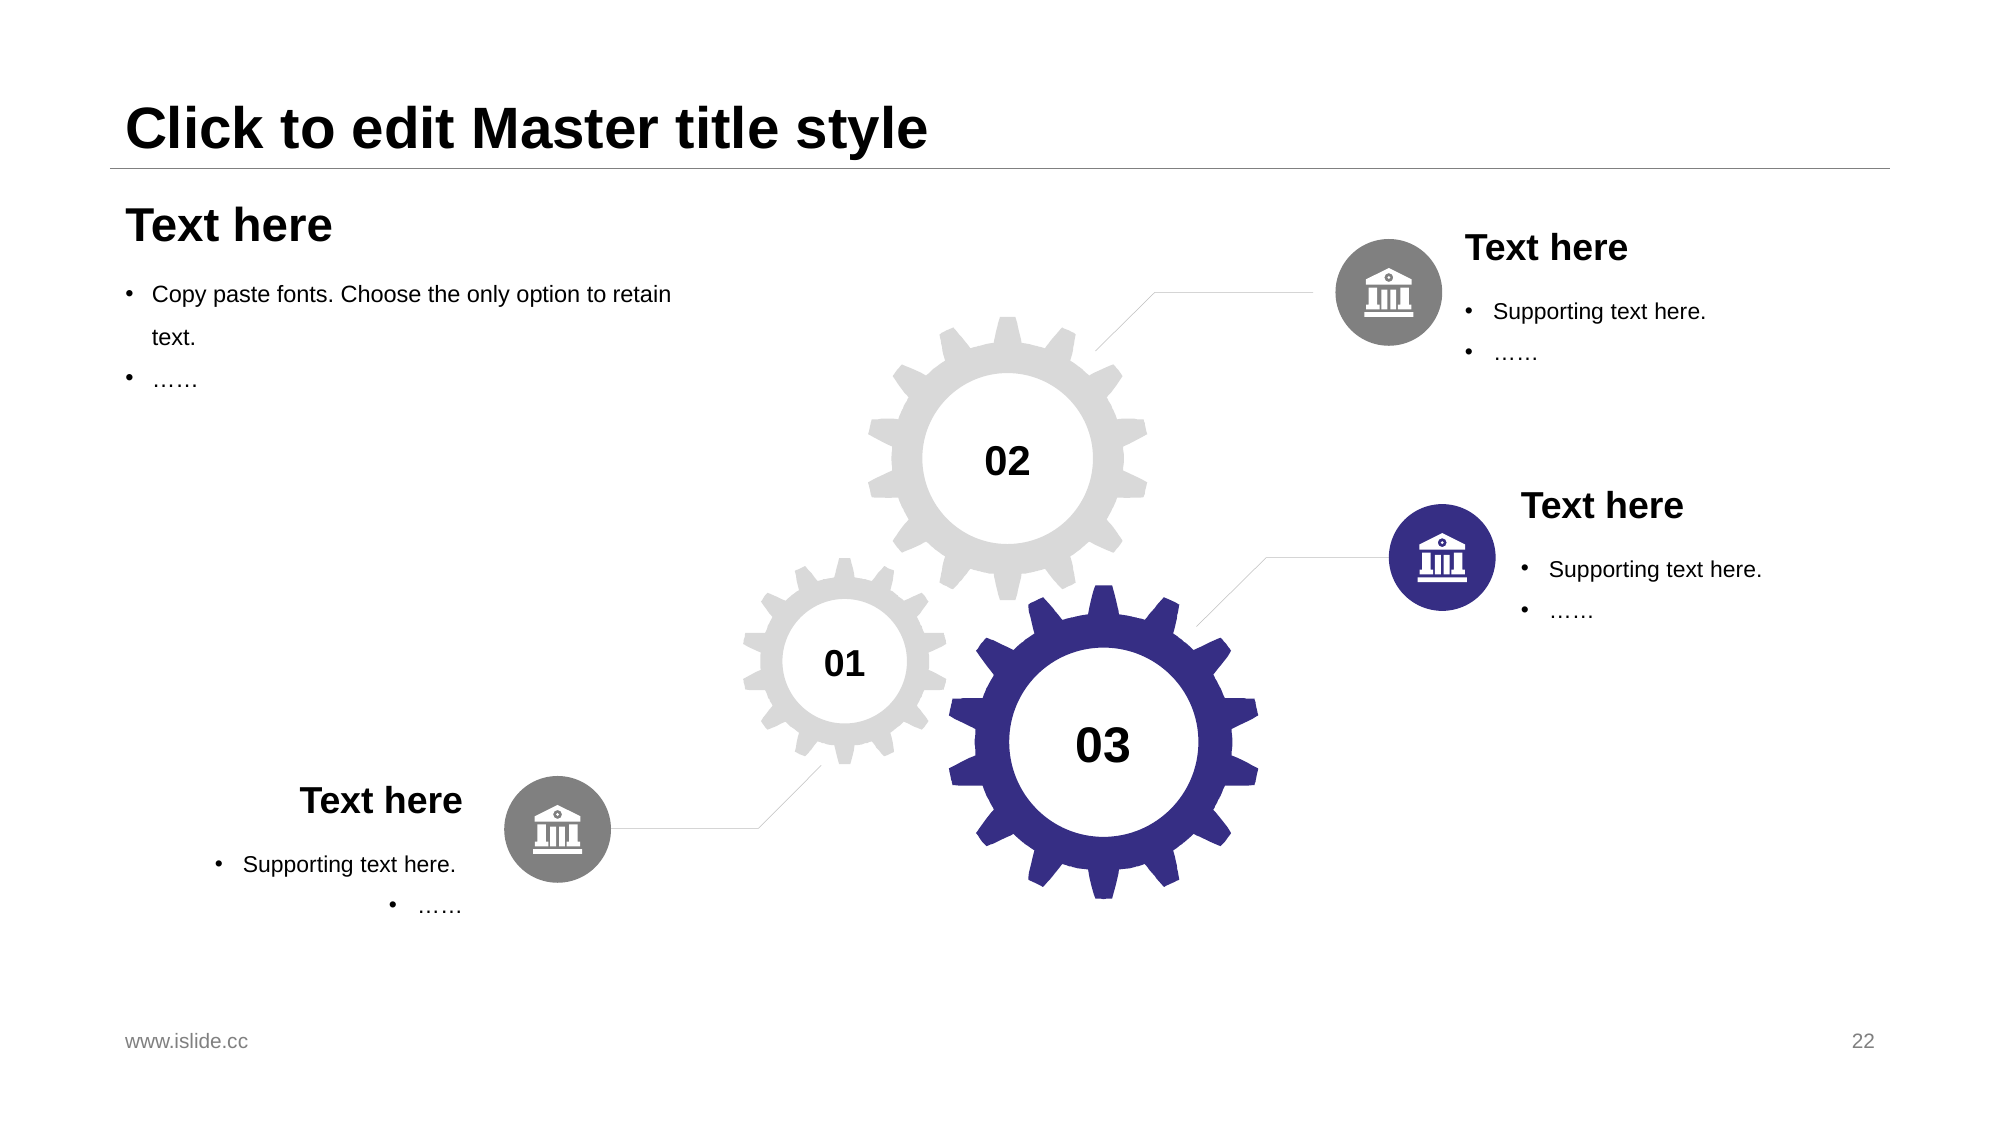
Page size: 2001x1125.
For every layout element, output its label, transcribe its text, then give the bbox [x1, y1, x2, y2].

slide_number 22 [1412, 1023, 1890, 1058]
title Click to edit Master title style [109, 0, 1890, 169]
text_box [109, 185, 1890, 944]
footer www.islide.cc [109, 1023, 790, 1058]
